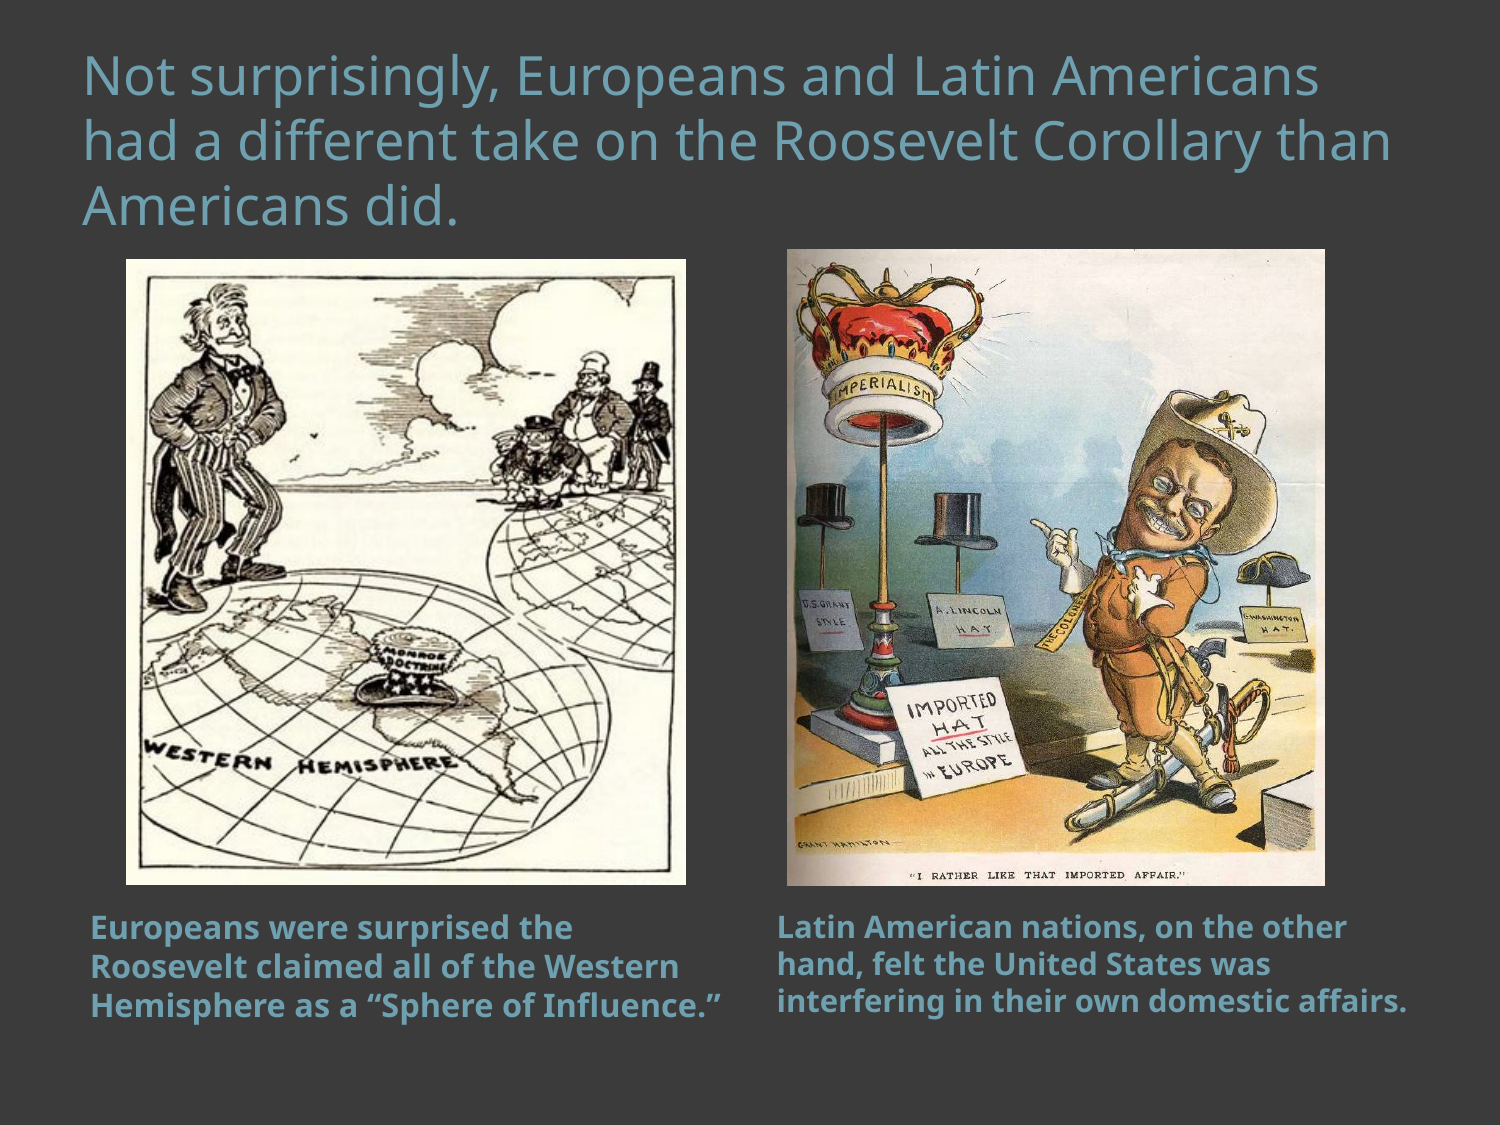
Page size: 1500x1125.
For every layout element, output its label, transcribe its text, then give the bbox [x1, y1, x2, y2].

list Europeans were surprised the Roosevelt claimed all of the Western Hemisphere as a “Sphere of Influence.” [75, 900, 738, 1038]
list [787, 249, 1326, 887]
title Not surprisingly, Europeans and Latin Americans had a different take on the Roosevelt Corollary than Americans did. [75, 44, 1425, 233]
list Latin American nations, on the other hand, felt the United States was interfering in their own domestic affairs. [761, 900, 1425, 1038]
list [126, 259, 687, 885]
